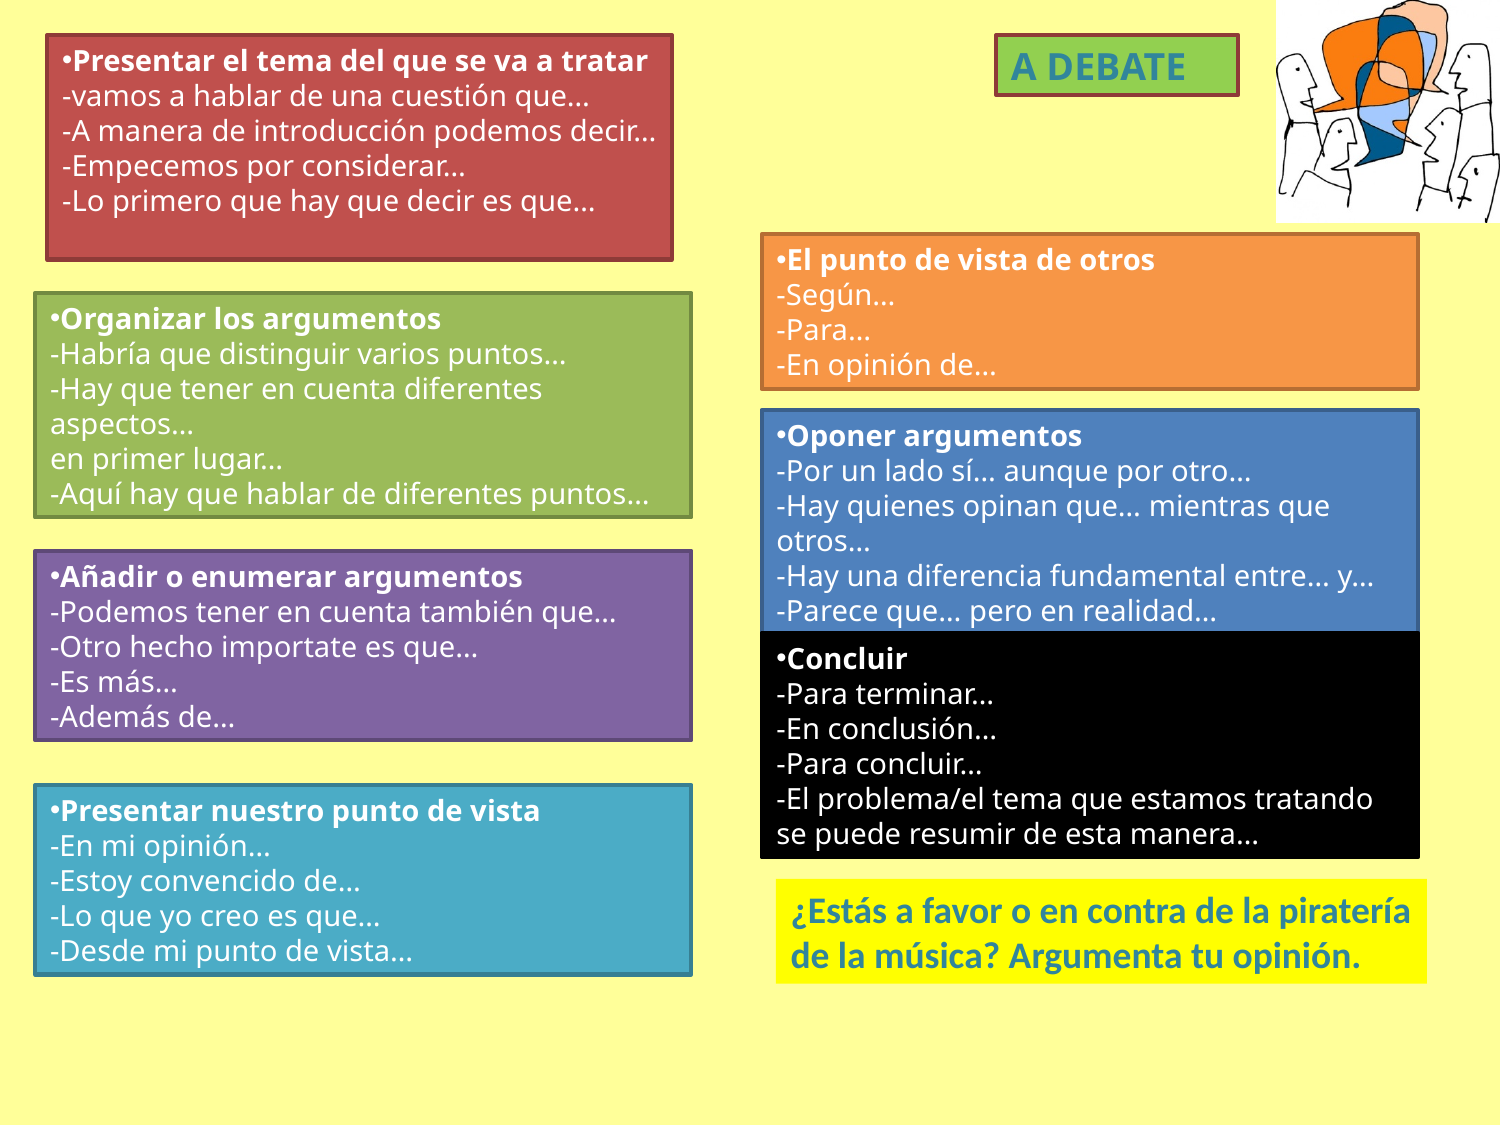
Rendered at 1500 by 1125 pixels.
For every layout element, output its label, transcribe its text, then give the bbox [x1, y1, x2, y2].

text_box El punto de vista de otros -Según… -Para… -En opinión de… [760, 232, 1420, 391]
text_box Presentar el tema del que se va a tratar -vamos a hablar de una cuestión que… -A manera de introducción podemos decir… -Empecemos por considerar… -Lo primero que hay que decir es que… [45, 33, 674, 262]
text_box Organizar los argumentos -Habría que distinguir varios puntos… -Hay que tener en cuenta diferentes aspectos… en primer lugar… -Aquí hay que hablar de diferentes puntos… [33, 291, 693, 519]
text_box A DEBATE [994, 33, 1240, 97]
text_box Oponer argumentos -Por un lado sí… aunque por otro… -Hay quienes opinan que… mientras que otros… -Hay una diferencia fundamental entre… y… -Parece que… pero en realidad… [760, 408, 1420, 631]
text_box Añadir o enumerar argumentos -Podemos tener en cuenta también que… -Otro hecho importate es que… -Es más… -Además de… [33, 549, 693, 742]
picture [1276, 0, 1500, 223]
text_box ¿Estás a favor o en contra de la piratería de la música? Argumenta tu opinión. [775, 878, 1427, 984]
text_box Concluir -Para terminar… -En conclusión… -Para concluir… -El problema/el tema que estamos tratando se puede resumir de esta manera… [760, 631, 1420, 859]
text_box Presentar nuestro punto de vista -En mi opinión… -Estoy convencido de… -Lo que yo creo es que… -Desde mi punto de vista… [33, 783, 693, 977]
